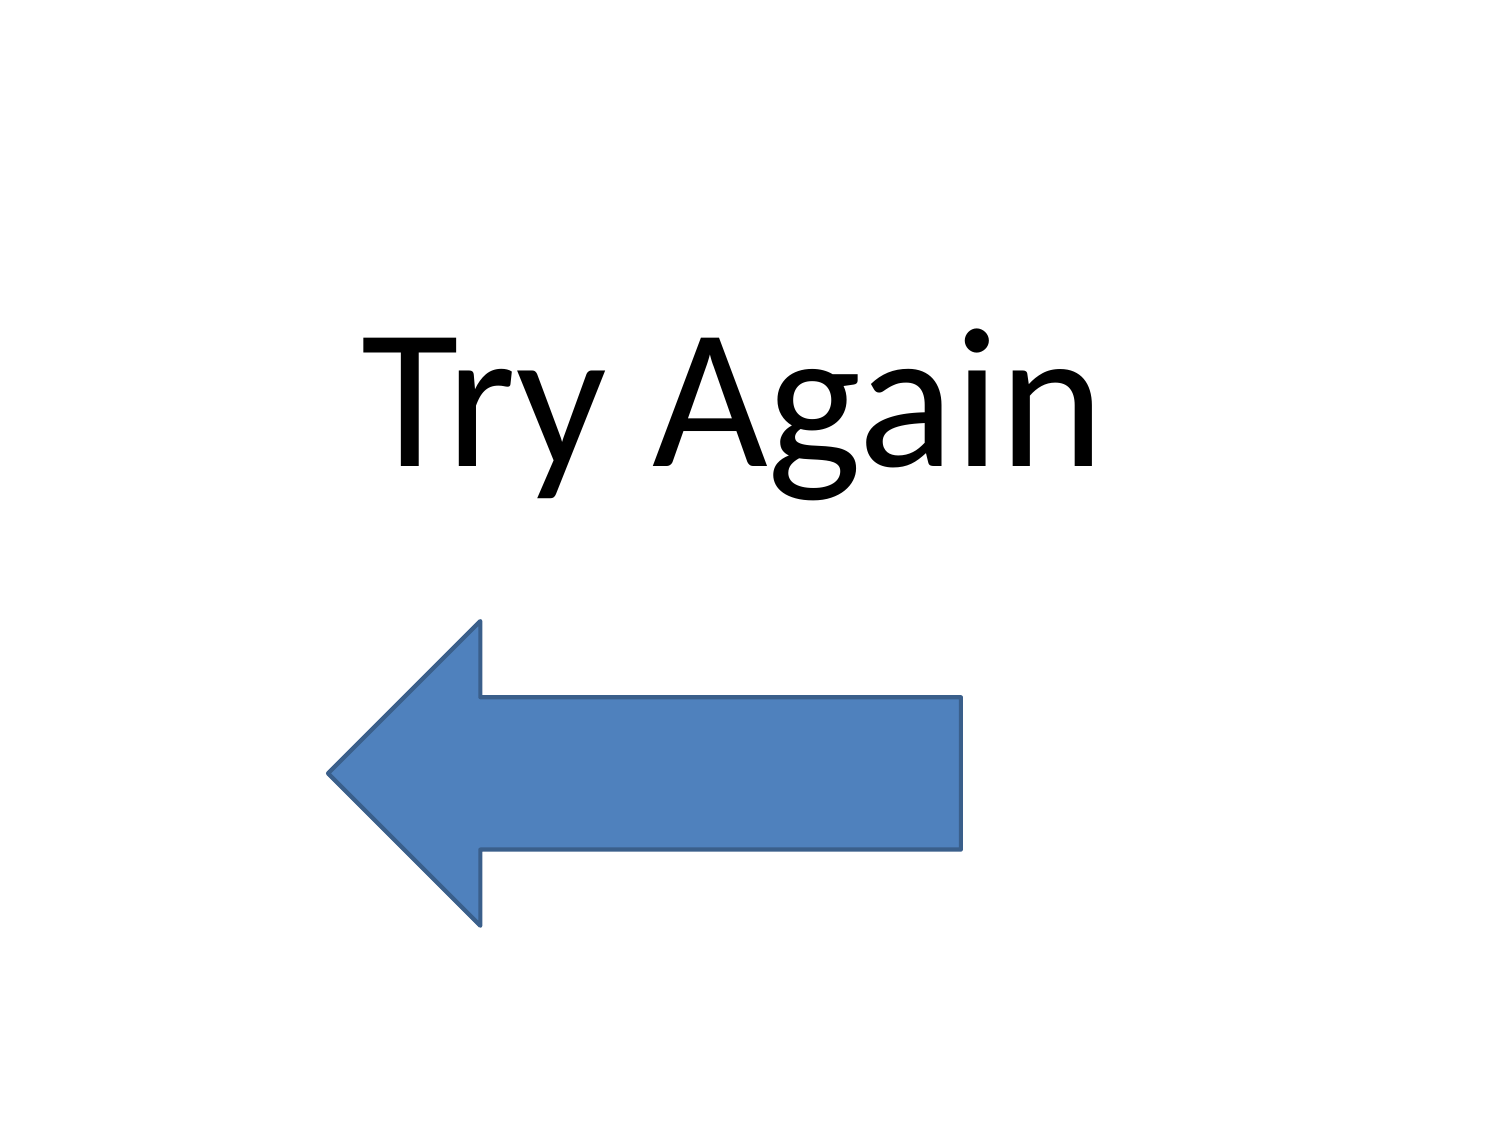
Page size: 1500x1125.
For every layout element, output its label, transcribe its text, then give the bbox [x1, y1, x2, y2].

title Try Again [58, 292, 1409, 481]
text_box [325, 619, 963, 928]
